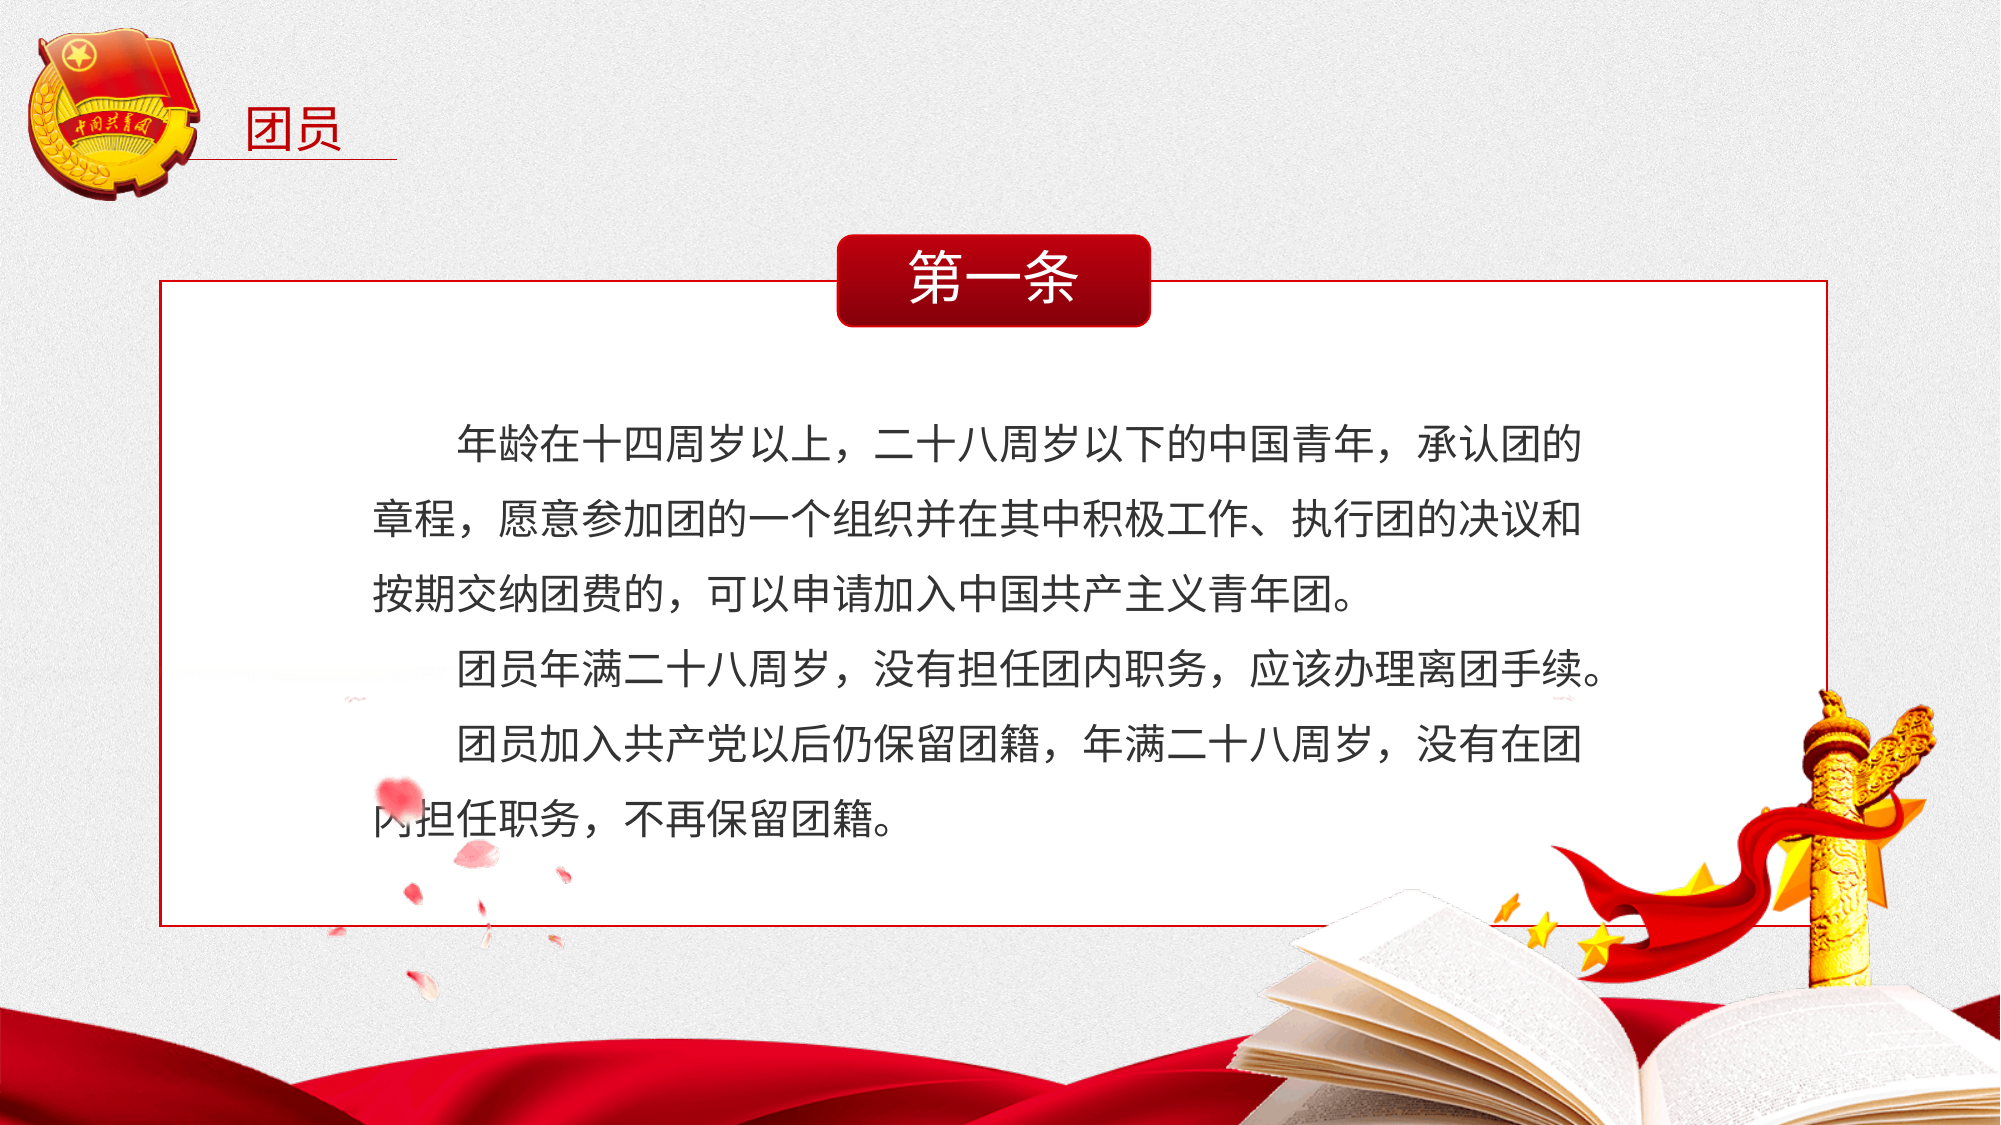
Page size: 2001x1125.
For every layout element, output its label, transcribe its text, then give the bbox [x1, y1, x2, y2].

text_box 团员 [229, 160, 360, 165]
text_box 团员 [229, 90, 360, 159]
picture [0, 0, 2001, 1125]
text_box 第一条 [836, 234, 1152, 328]
text_box 年龄在十四周岁以上，二十八周岁以下的中国青年，承认团的章程，愿意参加团的一个组织并在其中积极工作、执行团的决议和按期交纳团费的，可以申请加入中国共产主义青年团。 团员年满二十八周岁，没有担任团内职务，应该办理离团手续。 团员加入共产党以后仍保留团籍，年满二十八周岁，没有在团内担任职务，不再保留团籍。 [358, 385, 1630, 666]
text_box [159, 280, 1828, 666]
